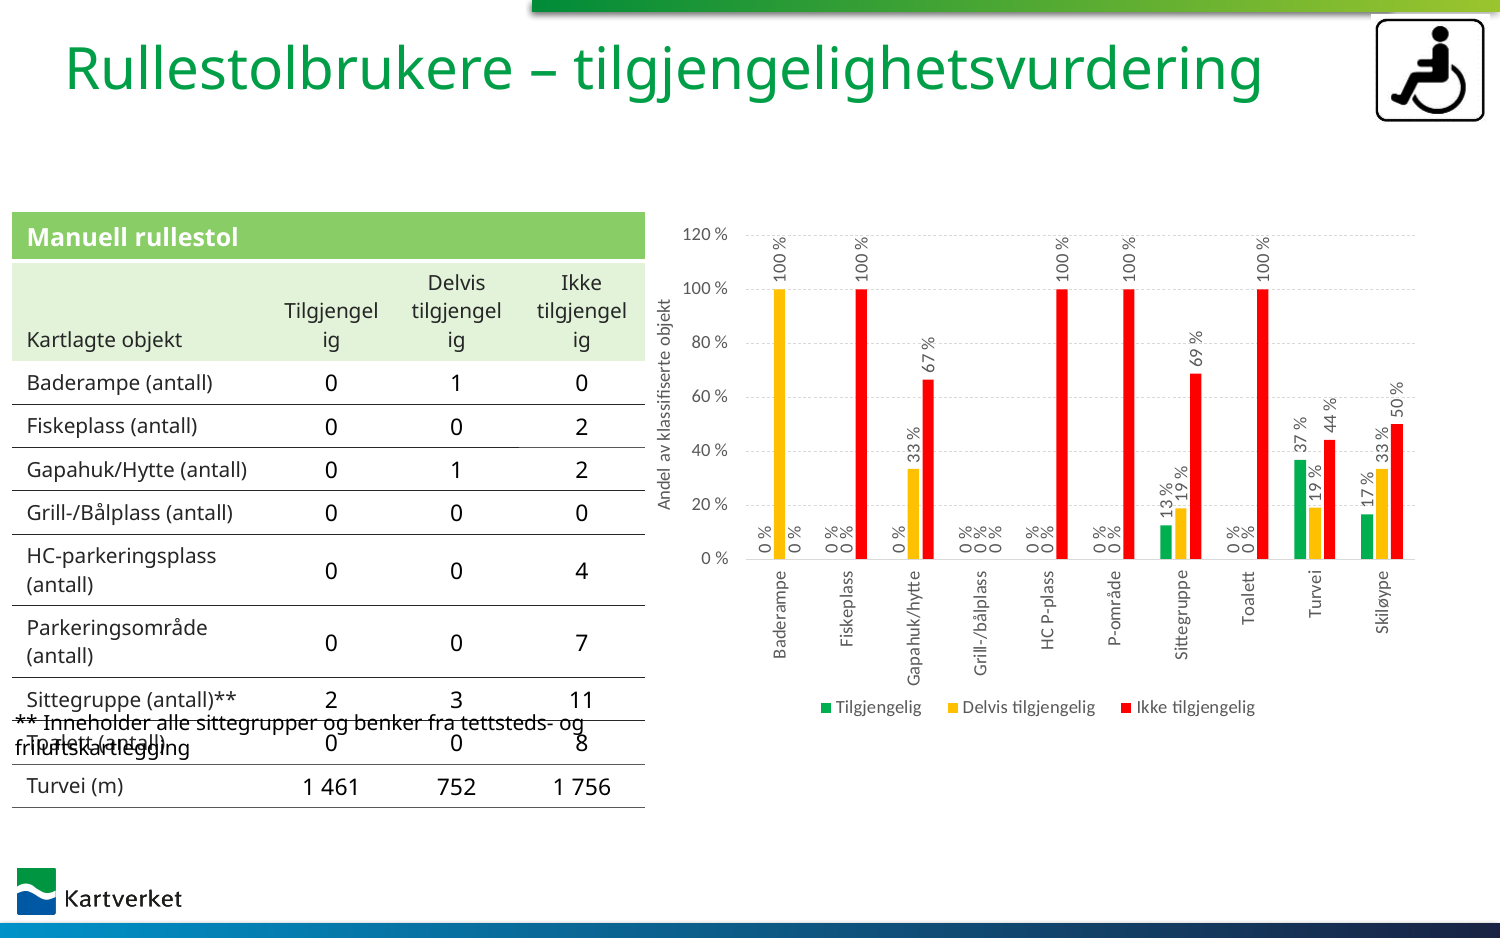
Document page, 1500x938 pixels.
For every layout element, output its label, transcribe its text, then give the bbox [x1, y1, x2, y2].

table_cell 0 [269, 606, 394, 677]
table_cell HC-parkeringsplass (antall) [12, 535, 269, 605]
table_cell 0 [394, 535, 519, 605]
table_cell 0 [519, 361, 638, 404]
table_cell Gapahuk/Hytte (antall) [12, 448, 269, 490]
table_cell 0 [269, 361, 394, 404]
table_cell Grill-/Bålplass (antall) [12, 491, 269, 534]
table_cell 0 [394, 405, 519, 447]
table_cell 0 [269, 448, 394, 490]
table_cell Fiskeplass (antall) [12, 405, 269, 447]
text_box ** Inneholder alle sittegrupper og benker fra tettsteds- og friluftskartlegging [0, 702, 745, 768]
table_cell 1 [394, 448, 519, 490]
table_cell 0 [394, 606, 519, 677]
table_cell 2 [519, 405, 638, 447]
table_cell Parkeringsområde (antall) [12, 606, 269, 677]
table_cell 0 [519, 491, 638, 534]
text_box Rullestolbrukere – tilgjengelighetsvurdering [49, 12, 1372, 109]
table_cell Tilgjengelig [269, 263, 394, 361]
table_cell 0 [269, 405, 394, 447]
table_cell 4 [519, 535, 638, 605]
table_cell 2 [519, 448, 638, 490]
table_cell Kartlagte objekt [12, 263, 269, 361]
table_cell Delvis tilgjengelig [394, 263, 519, 361]
table_cell 2 [269, 678, 394, 702]
table_cell 7 [519, 606, 638, 677]
table_cell 1 756 [519, 768, 645, 807]
table_cell Ikke tilgjengelig [519, 263, 638, 361]
table_cell 0 [269, 535, 394, 605]
table_cell 752 [394, 768, 519, 807]
table_header Manuell rullestol [12, 212, 645, 259]
table_cell Baderampe (antall) [12, 361, 269, 404]
table_cell 0 [269, 491, 394, 534]
picture [643, 218, 1426, 728]
table_cell 1 461 [269, 768, 394, 807]
table_cell Sittegruppe (antall)** [12, 678, 269, 702]
table_cell 11 [519, 678, 638, 702]
table_cell 1 [394, 361, 519, 404]
table_cell 0 [394, 491, 519, 534]
table_cell 3 [394, 678, 519, 702]
picture [1371, 13, 1491, 127]
table_cell Turvei (m) [12, 768, 269, 807]
